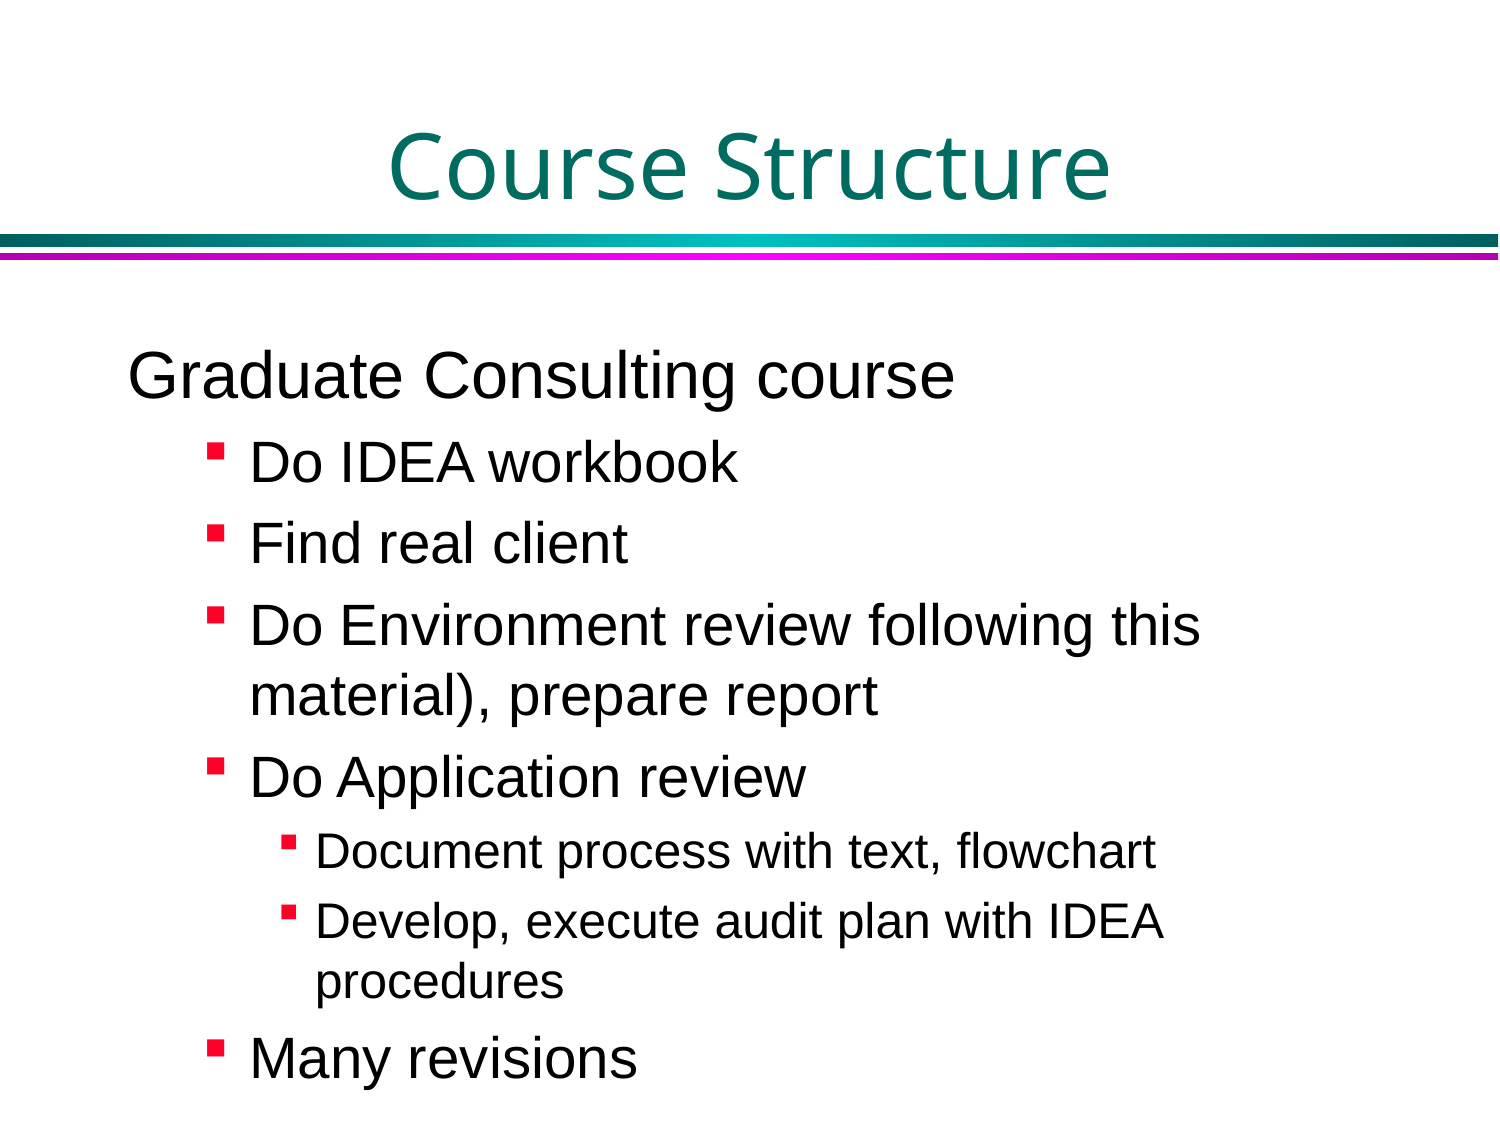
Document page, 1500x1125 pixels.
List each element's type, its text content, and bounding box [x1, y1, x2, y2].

title Course Structure [111, 36, 1388, 226]
list Graduate Consulting course Do IDEA workbook Find real client Do Environment review following this material), prepare report Do Application review Document process with text, flowchart Develop, execute audit plan with IDEA procedures Many revisions [111, 324, 1388, 1001]
